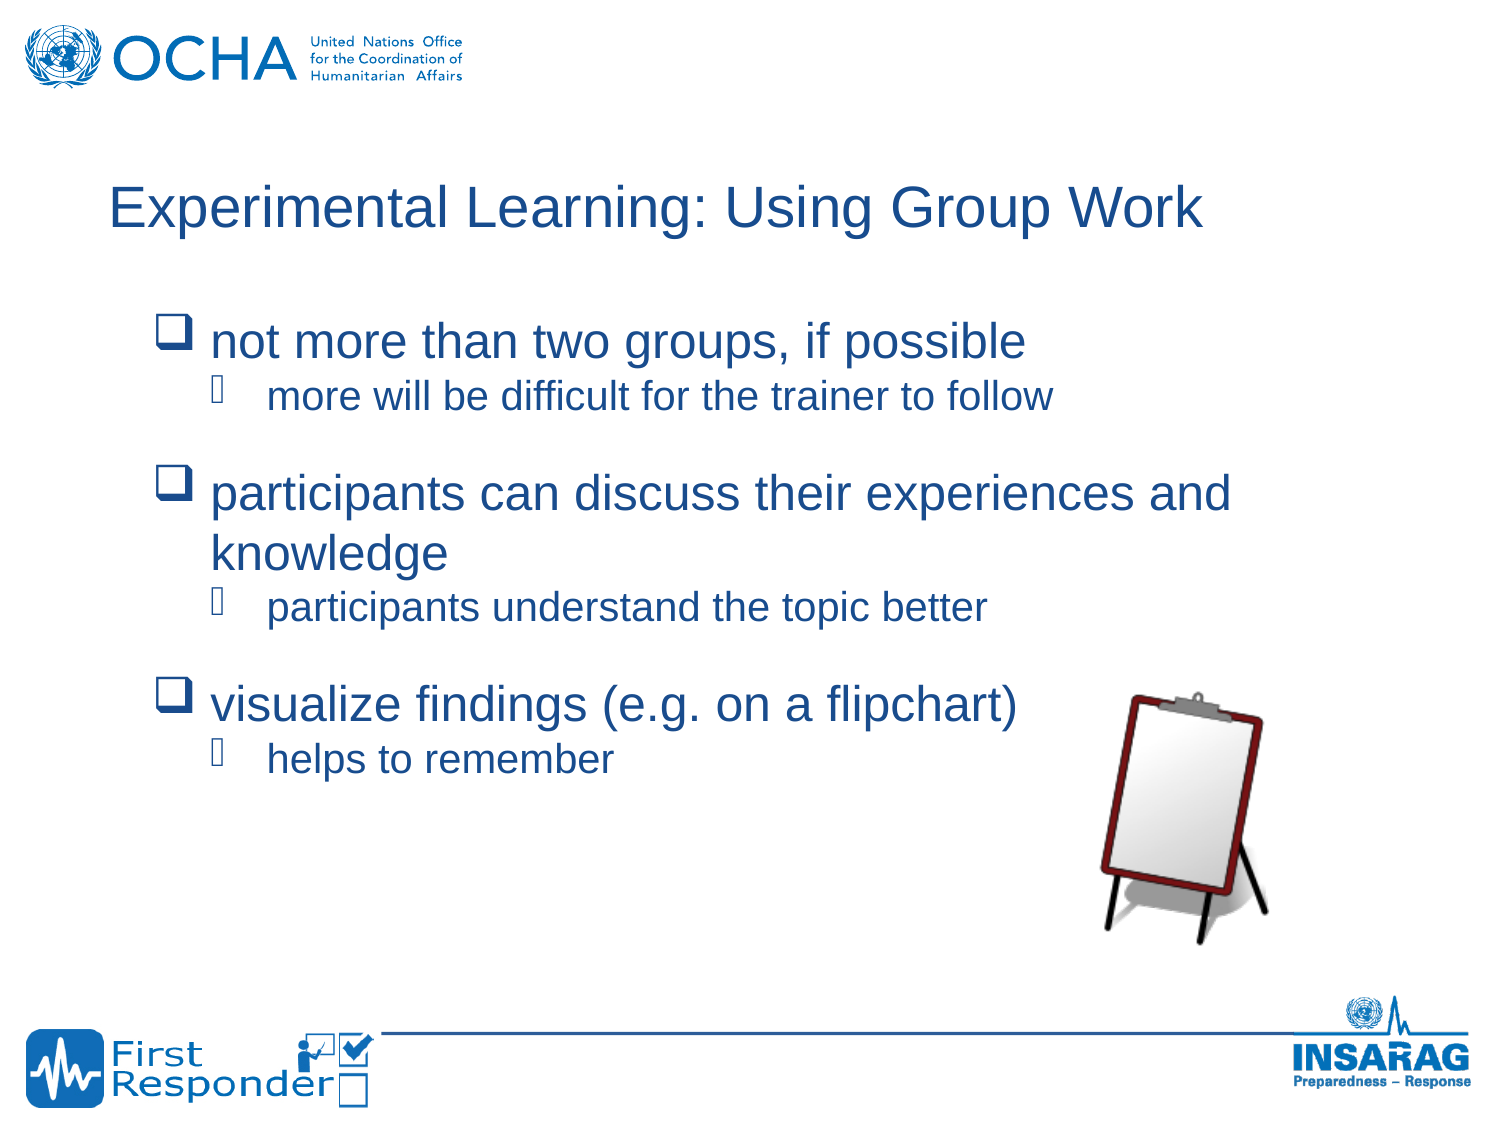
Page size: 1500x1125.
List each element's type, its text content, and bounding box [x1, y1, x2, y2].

picture [1003, 537, 1471, 1125]
list not more than two groups, if possible more will be difficult for the trainer to follow participants can discuss their experiences and knowledge participants understand the topic better visualize findings (e.g. on a flipchart) helps to remember [99, 299, 1450, 941]
picture [24, 1024, 375, 1113]
title Experimental Learning: Using Group Work [100, 147, 1276, 261]
